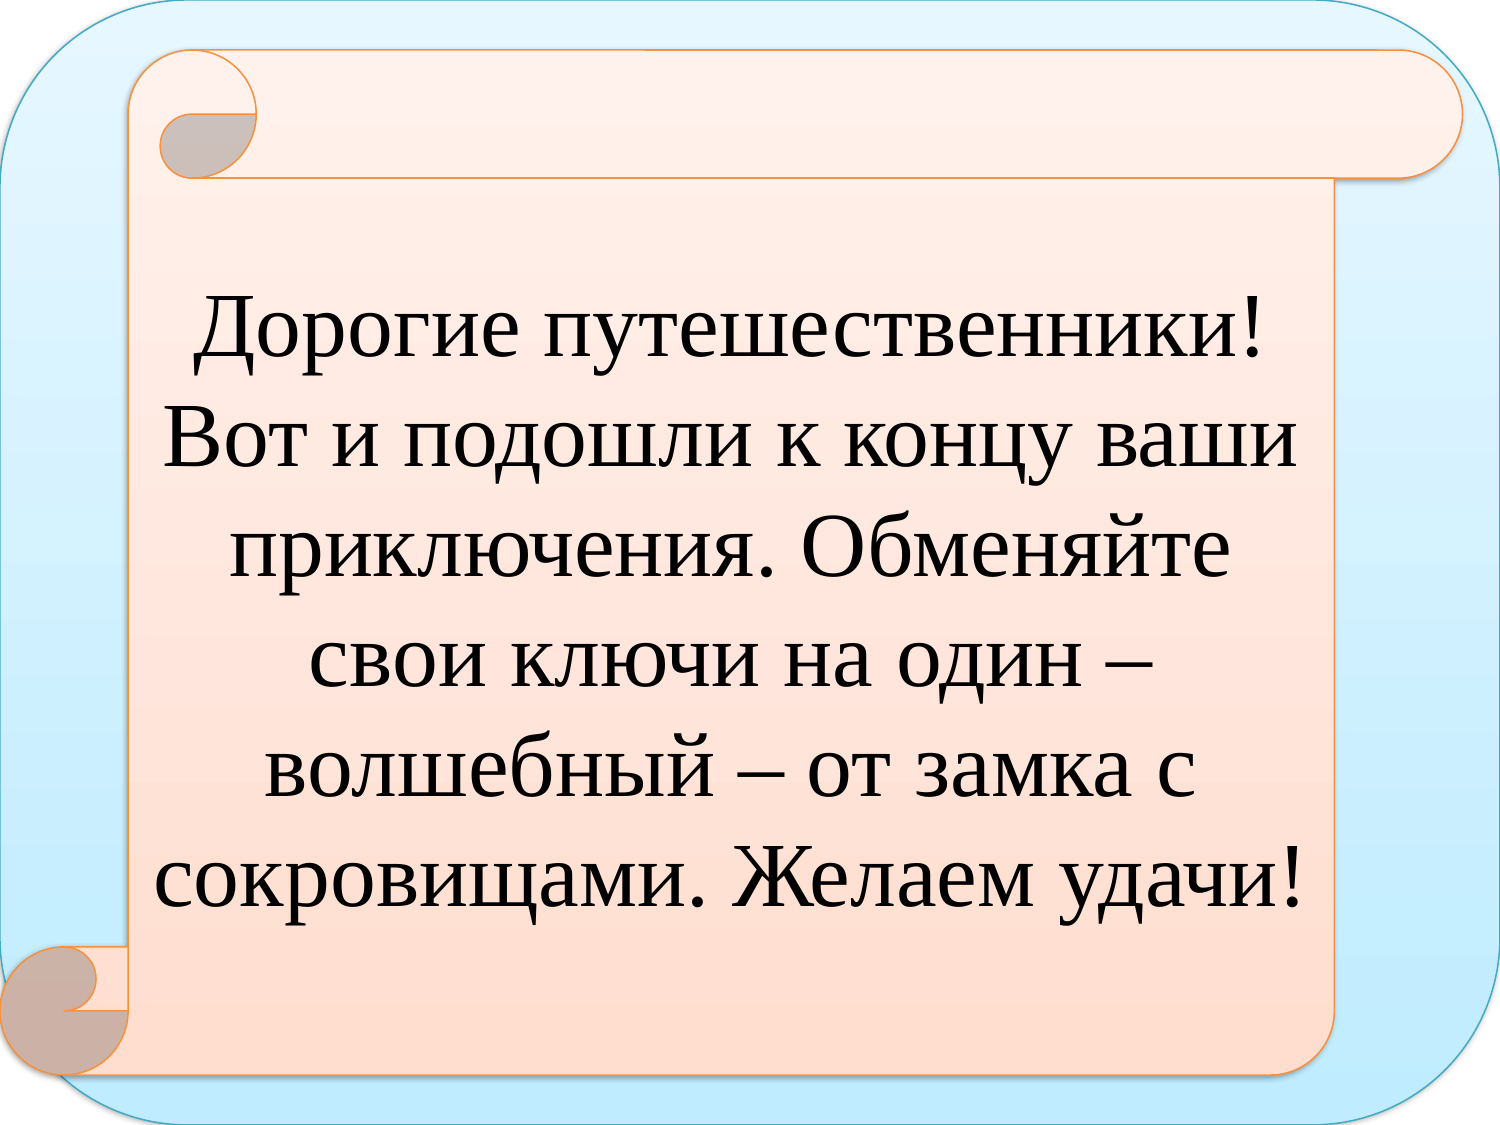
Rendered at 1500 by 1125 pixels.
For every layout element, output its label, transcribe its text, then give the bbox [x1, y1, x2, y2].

text_box Дорогие путешественники! Вот и подошли к концу ваши приключения. Обменяйте свои ключи на один – волшебный – от замка с сокровищами. Желаем удачи! [0, 49, 1464, 1076]
text_box [0, 0, 1500, 1125]
